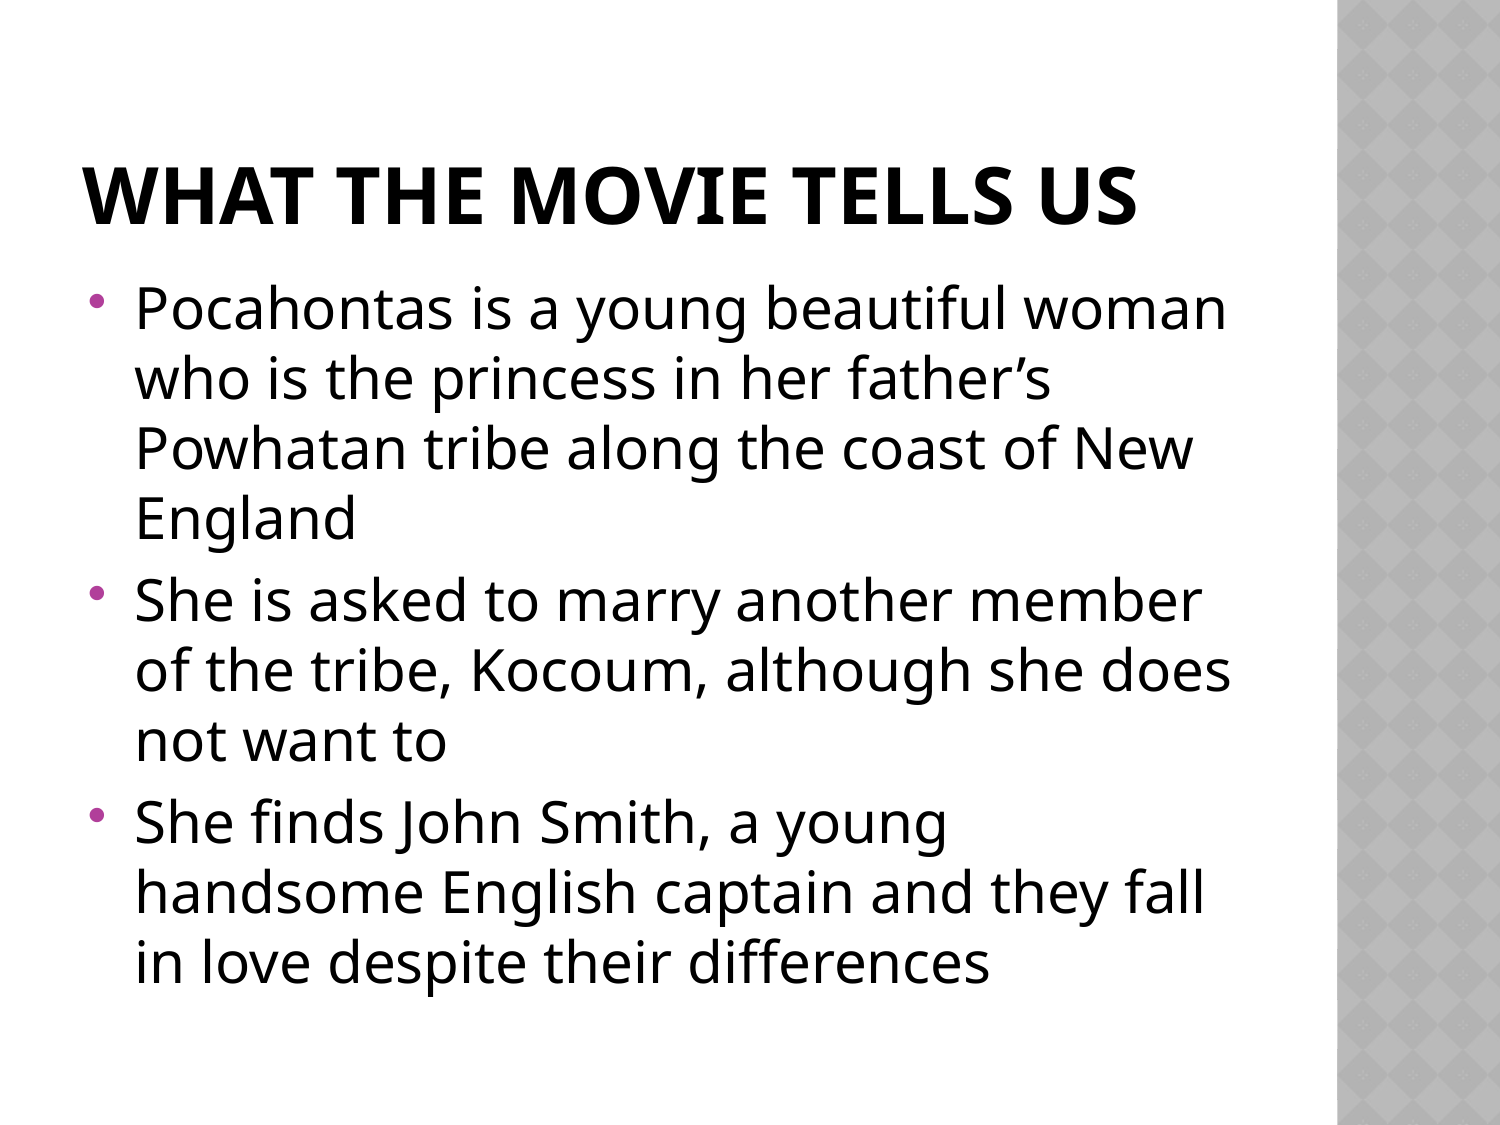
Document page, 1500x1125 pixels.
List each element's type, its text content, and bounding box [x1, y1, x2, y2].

title What the movie tells us [75, 52, 1263, 240]
list Pocahontas is a young beautiful woman who is the princess in her father’s Powhatan tribe along the coast of New England She is asked to marry another member of the tribe, Kocoum, although she does not want to She finds John Smith, a young handsome English captain and they fall in love despite their differences [75, 264, 1263, 1059]
